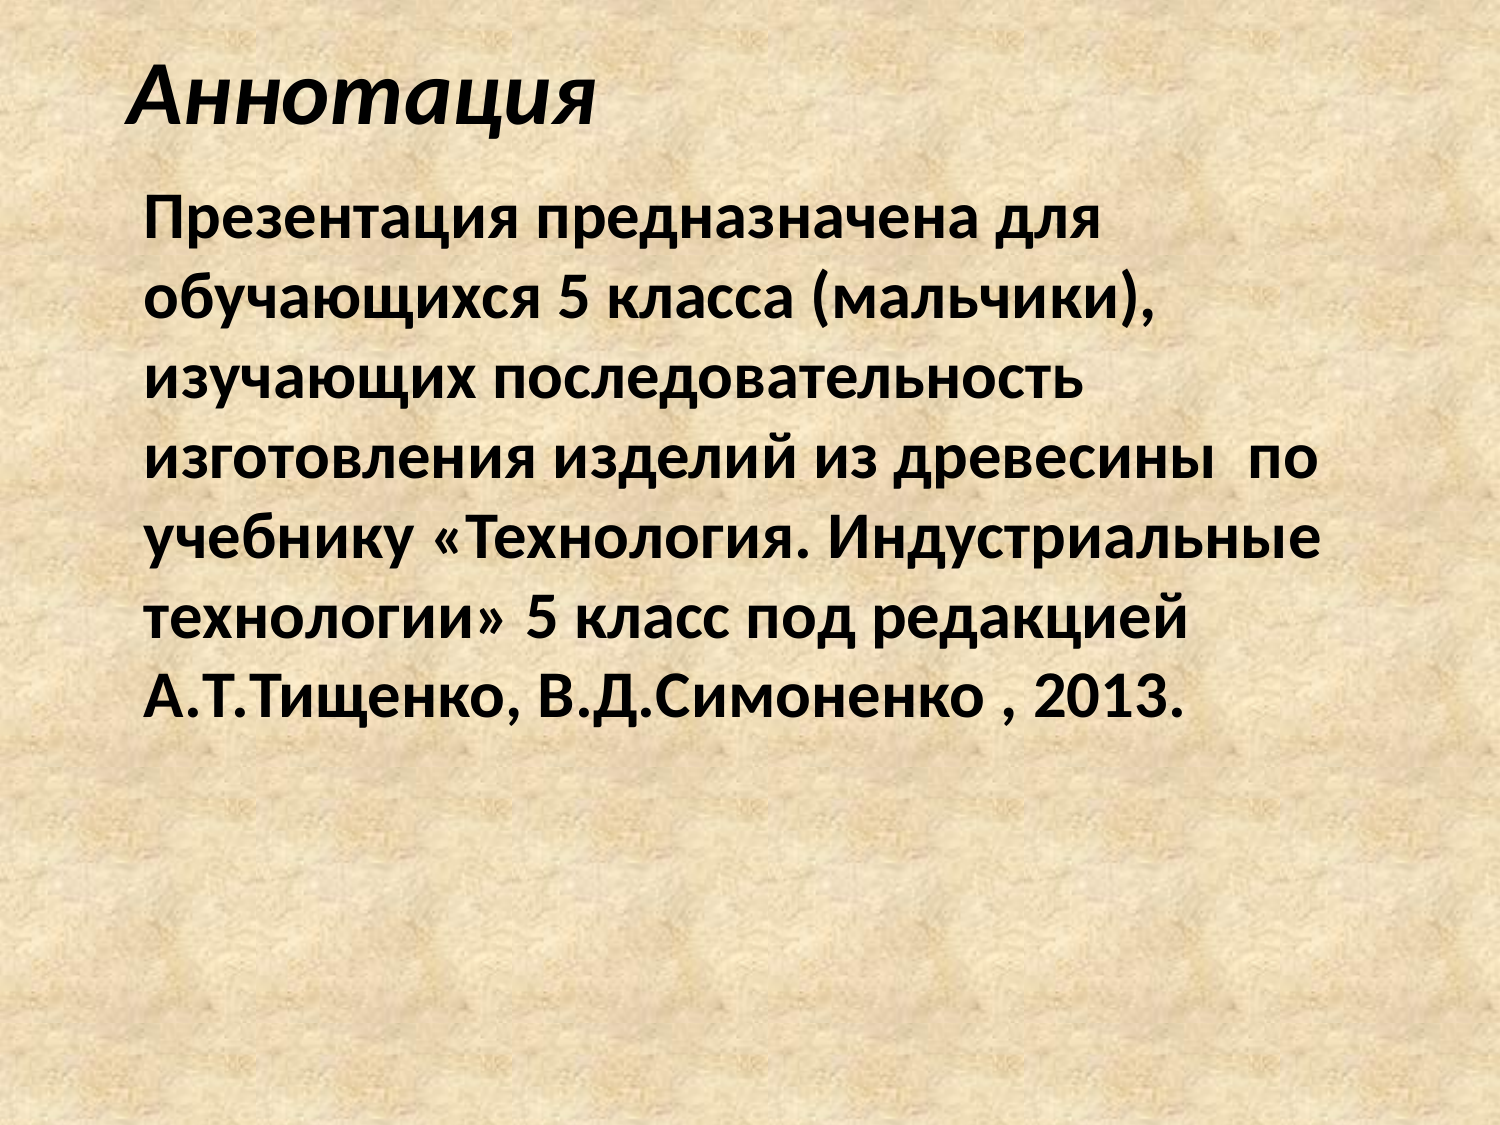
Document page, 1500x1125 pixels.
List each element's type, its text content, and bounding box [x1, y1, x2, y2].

picture [0, 0, 1500, 1125]
subtitle Презентация предназначена для обучающихся 5 класса (мальчики), изучающих последовательность изготовления изделий из древесины по учебнику «Технология. Индустриальные технологии» 5 класс под редакцией А.Т.Тищенко, В.Д.Симоненко , 2013. [128, 164, 1395, 925]
title Аннотация [112, 23, 1388, 153]
